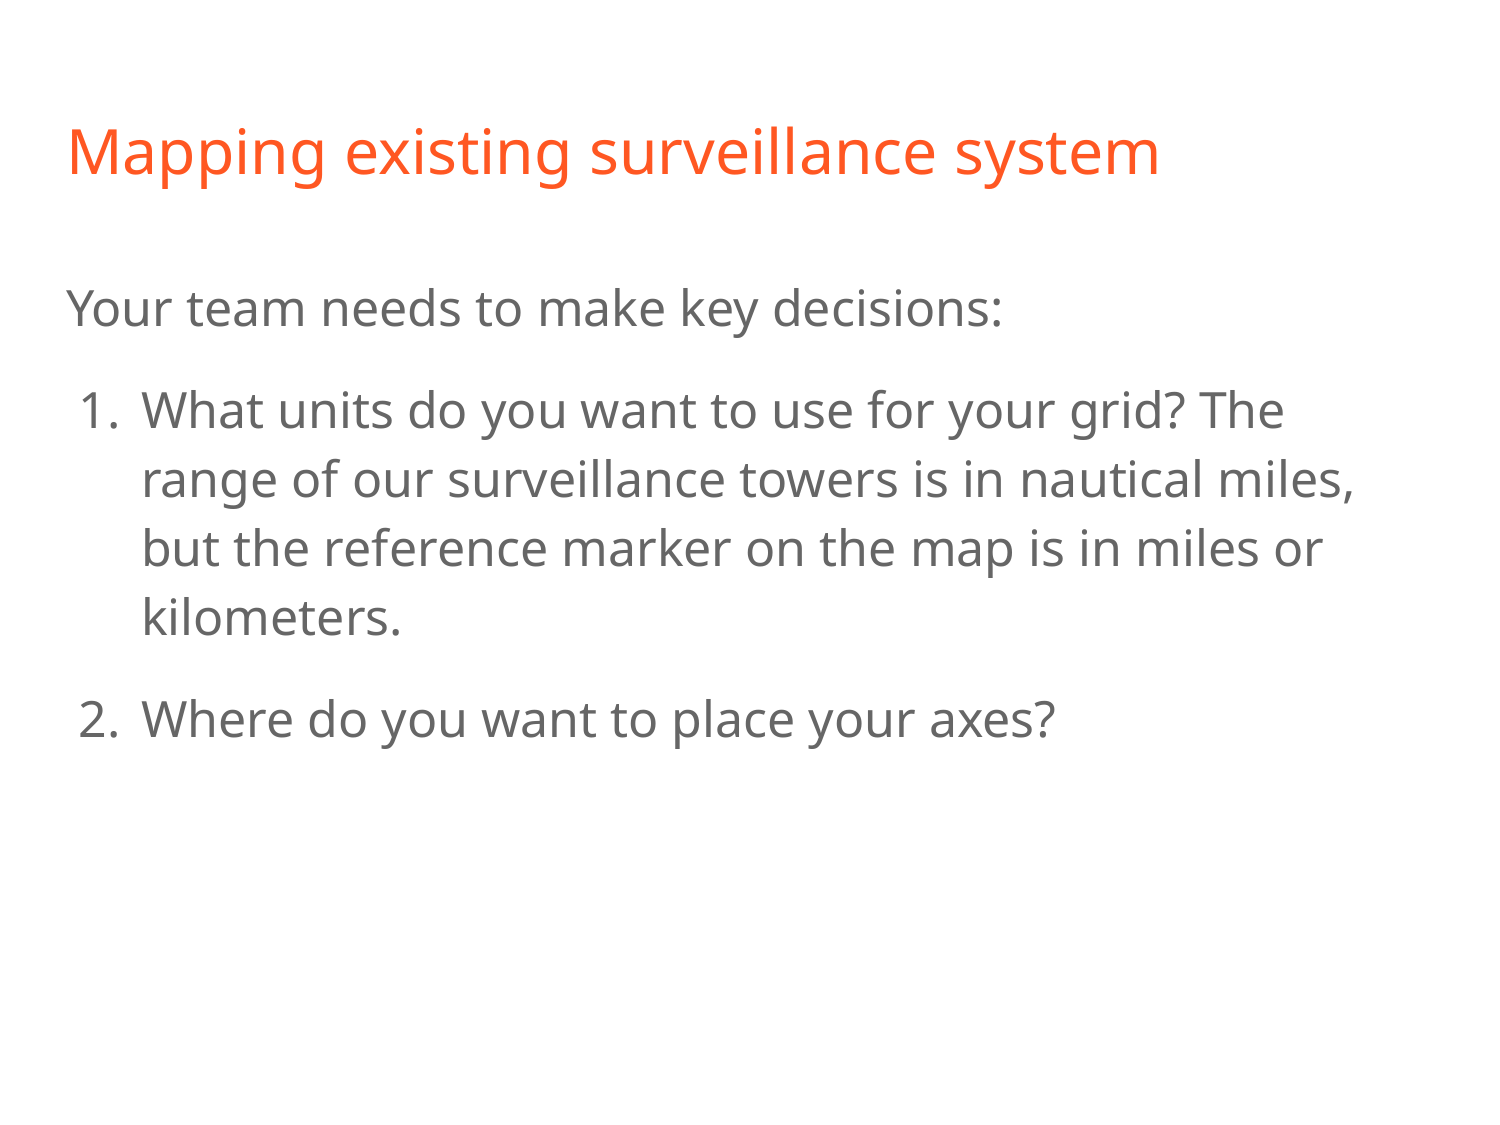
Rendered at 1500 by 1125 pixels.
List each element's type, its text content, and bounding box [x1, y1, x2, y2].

list Your team needs to make key decisions: What units do you want to use for your grid? The range of our surveillance towers is in nautical miles, but the reference marker on the map is in miles or kilometers. Where do you want to place your axes? [51, 252, 1449, 1000]
title Mapping existing surveillance system [51, 97, 1449, 223]
